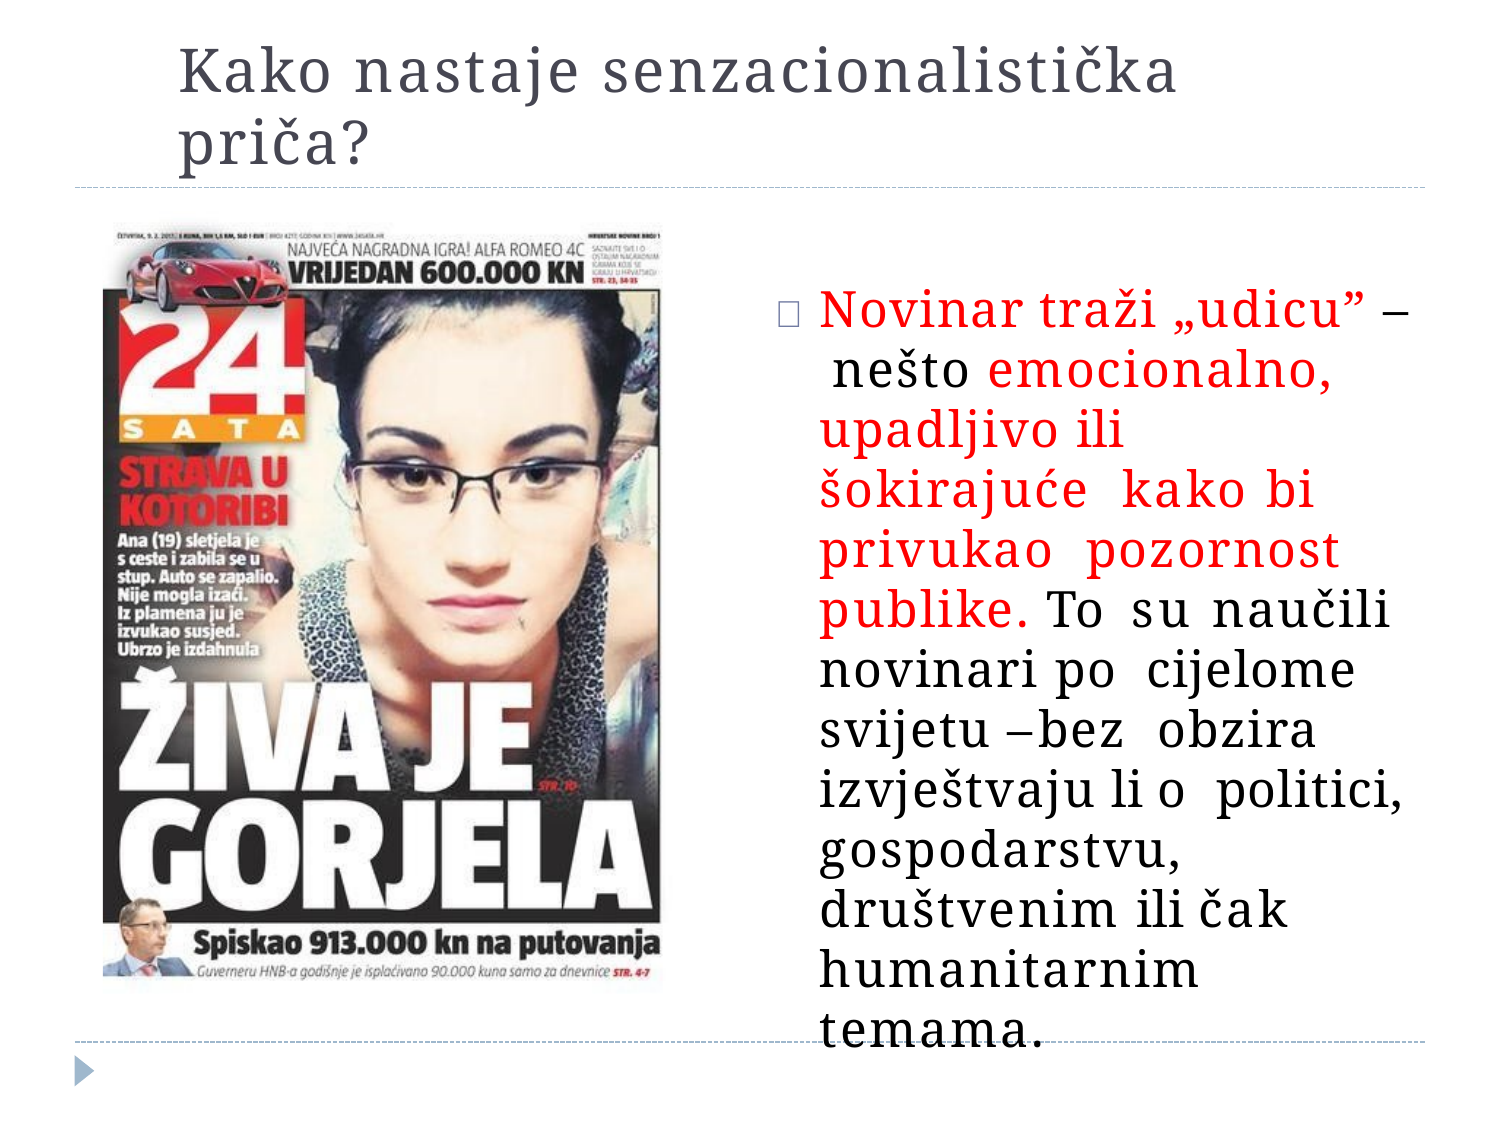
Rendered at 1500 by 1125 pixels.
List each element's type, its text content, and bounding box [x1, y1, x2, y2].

text_box [74, 1055, 95, 1087]
title Kako nastaje senzacionalistička priča? [176, 29, 1324, 220]
text_box [102, 211, 673, 994]
list  Novinar traži „udicu” – nešto emocionalno, upadljivo ili šokirajuće kako bi privukao pozornost publike. To su naučili novinari po cijelome svijetu – bez obzira izvještvaju li o politici, gospodarstvu, društvenim ili čak humanitarnim temama. [93, 275, 1407, 1058]
